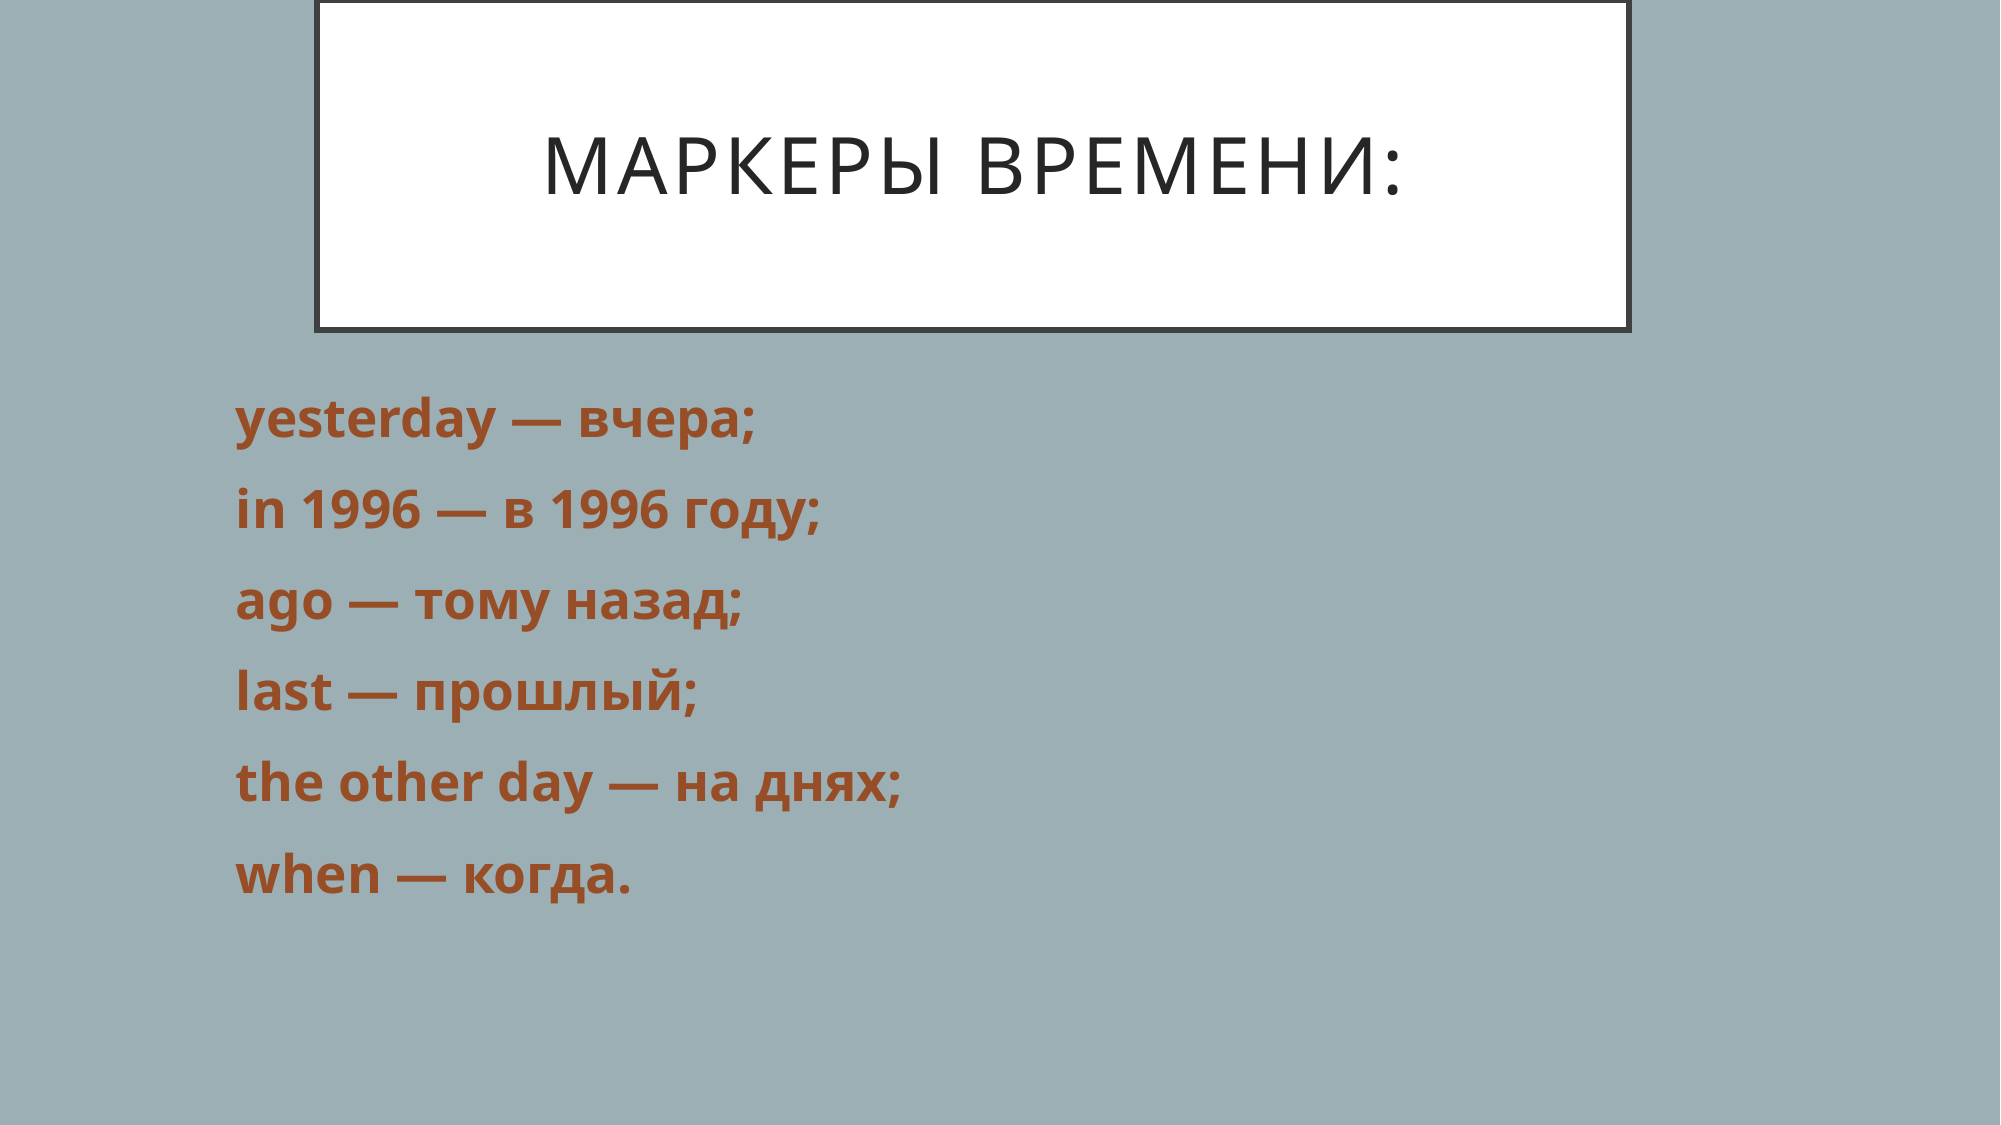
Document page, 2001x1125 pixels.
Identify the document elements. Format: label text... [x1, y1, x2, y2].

title маркеры времени: [314, 0, 1632, 333]
subtitle yesterday — вчера; in 1996 — в 1996 году; ago — тому назад; last — прошлый; the other day — на днях; when — когда. [220, 372, 1558, 918]
